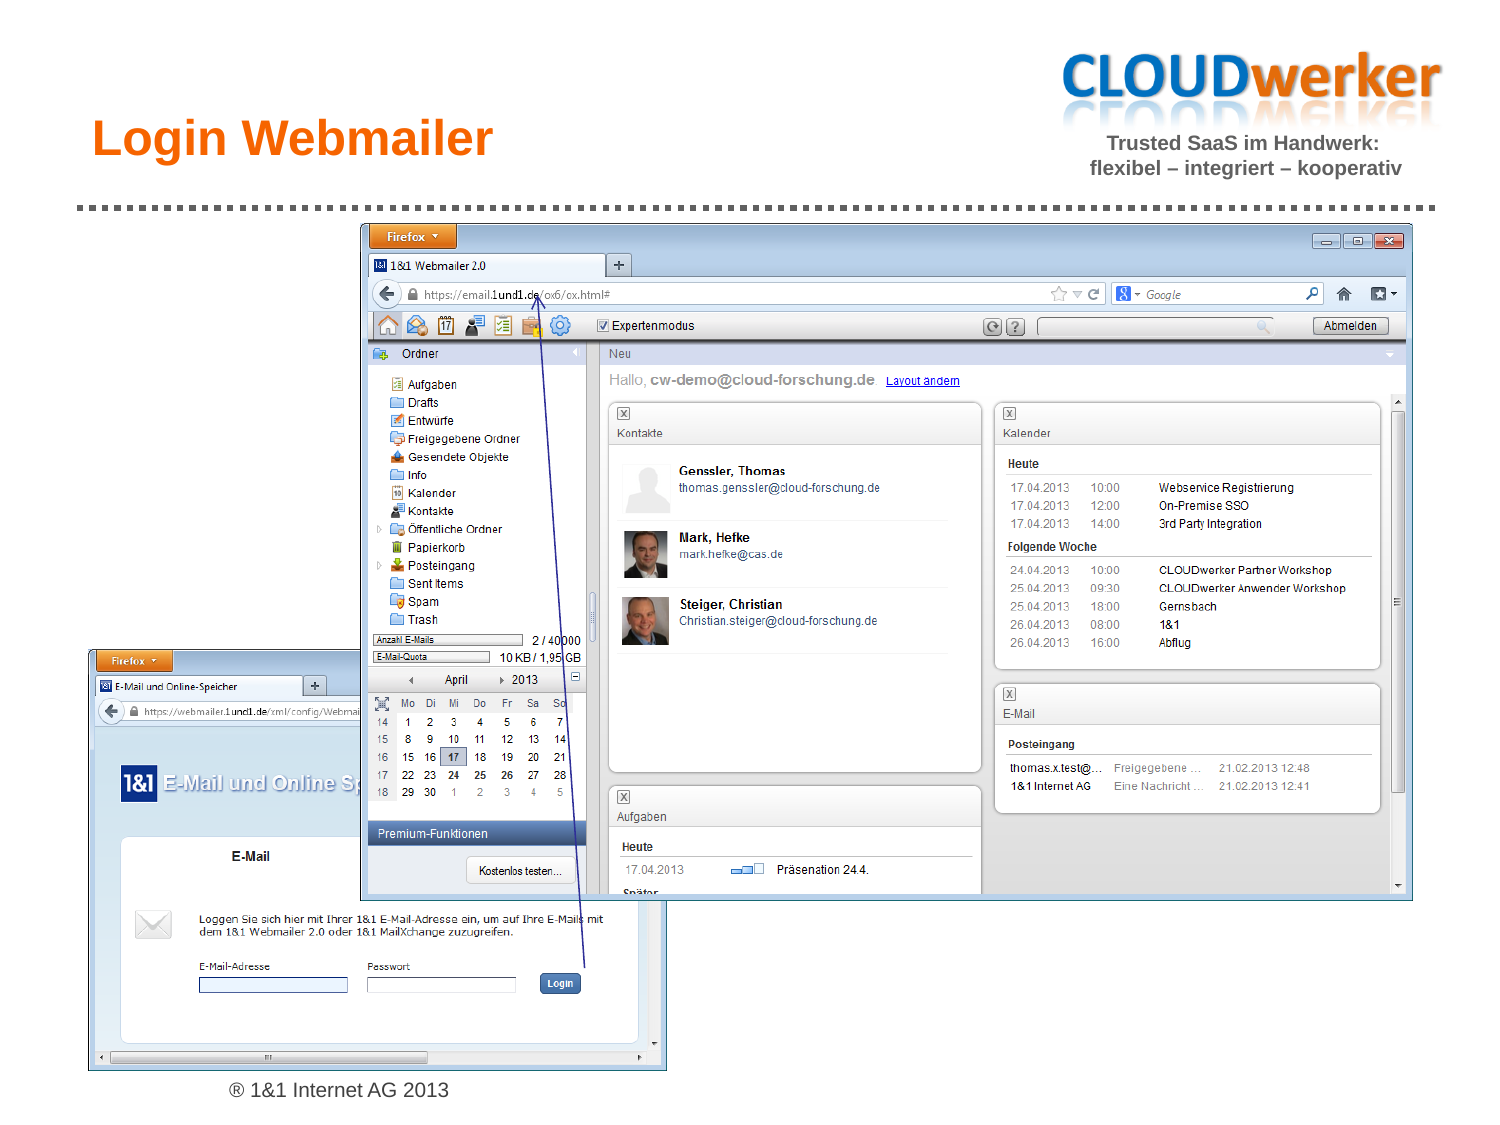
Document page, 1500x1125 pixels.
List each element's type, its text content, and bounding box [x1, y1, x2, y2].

picture [1436, 47, 1447, 147]
picture [88, 223, 1413, 1071]
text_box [537, 294, 585, 969]
footer ® 1&1 Internet AG 2013 [214, 1068, 690, 1121]
title Login Webmailer [76, 18, 1436, 173]
